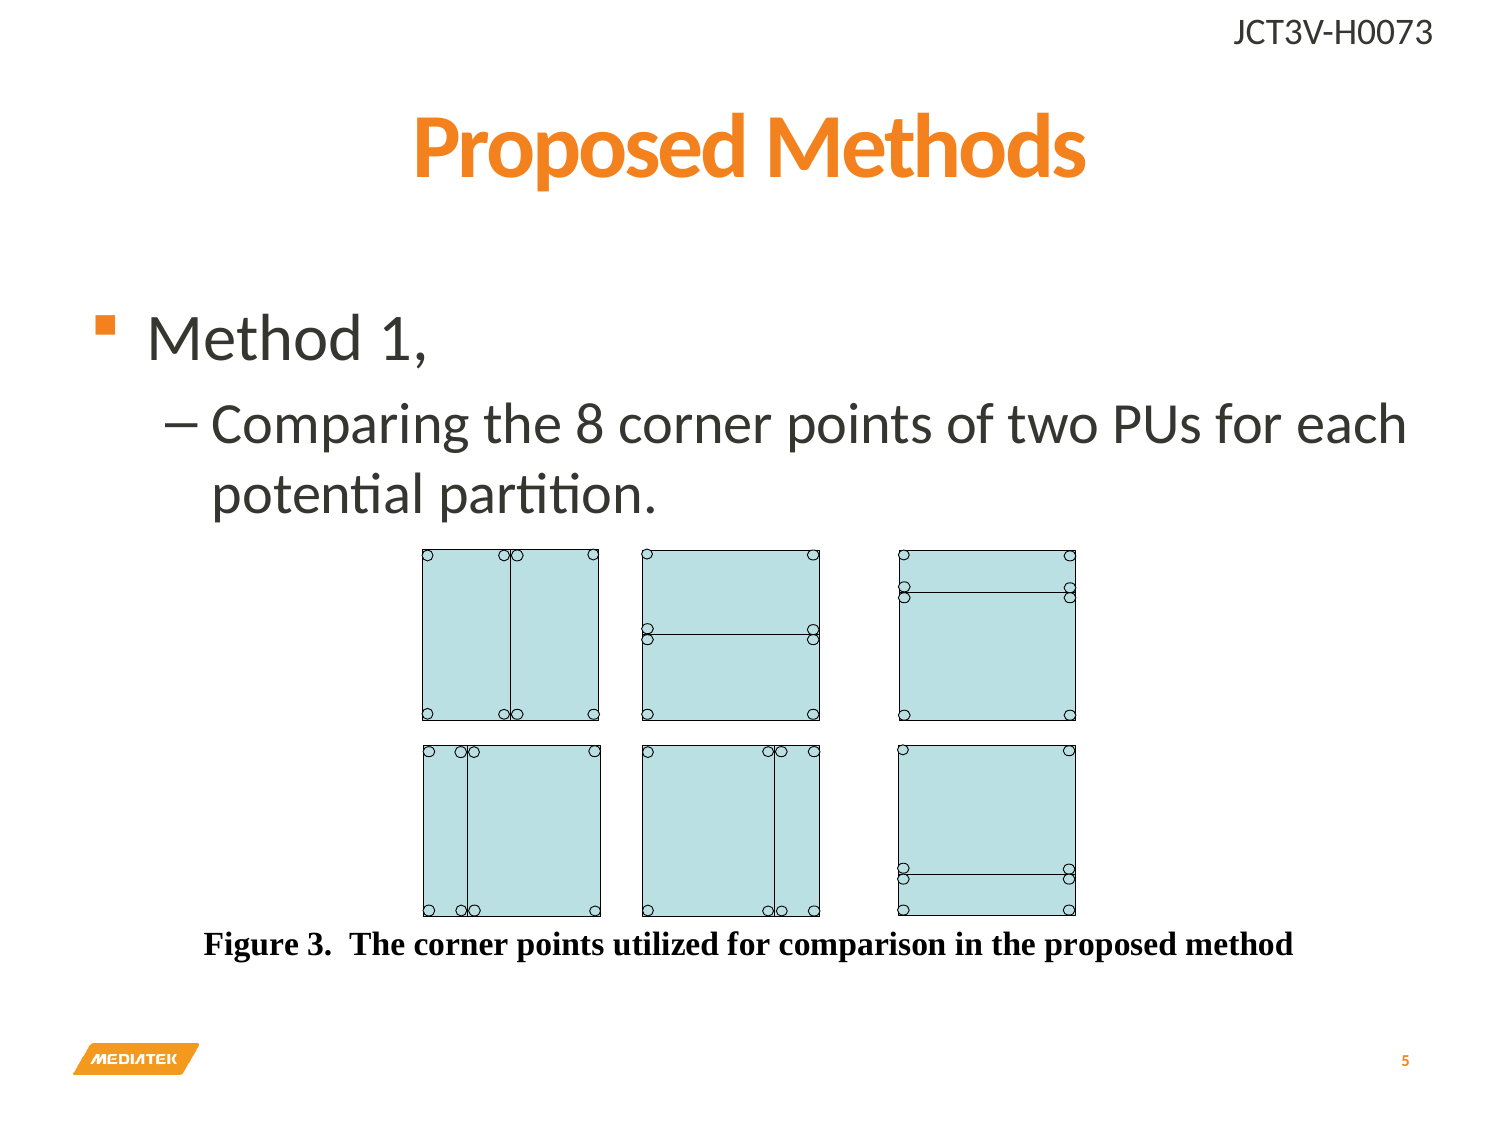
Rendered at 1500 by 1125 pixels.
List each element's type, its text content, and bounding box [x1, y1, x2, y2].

text_box JCT3V-H0073 [1218, 0, 1500, 105]
picture [73, 1043, 199, 1075]
picture [34, 515, 1463, 997]
list Method 1, Comparing the 8 corner points of two PUs for each potential partition. [75, 286, 1425, 513]
title Proposed Methods [75, 99, 1425, 286]
slide_number 5 [1251, 1029, 1425, 1090]
